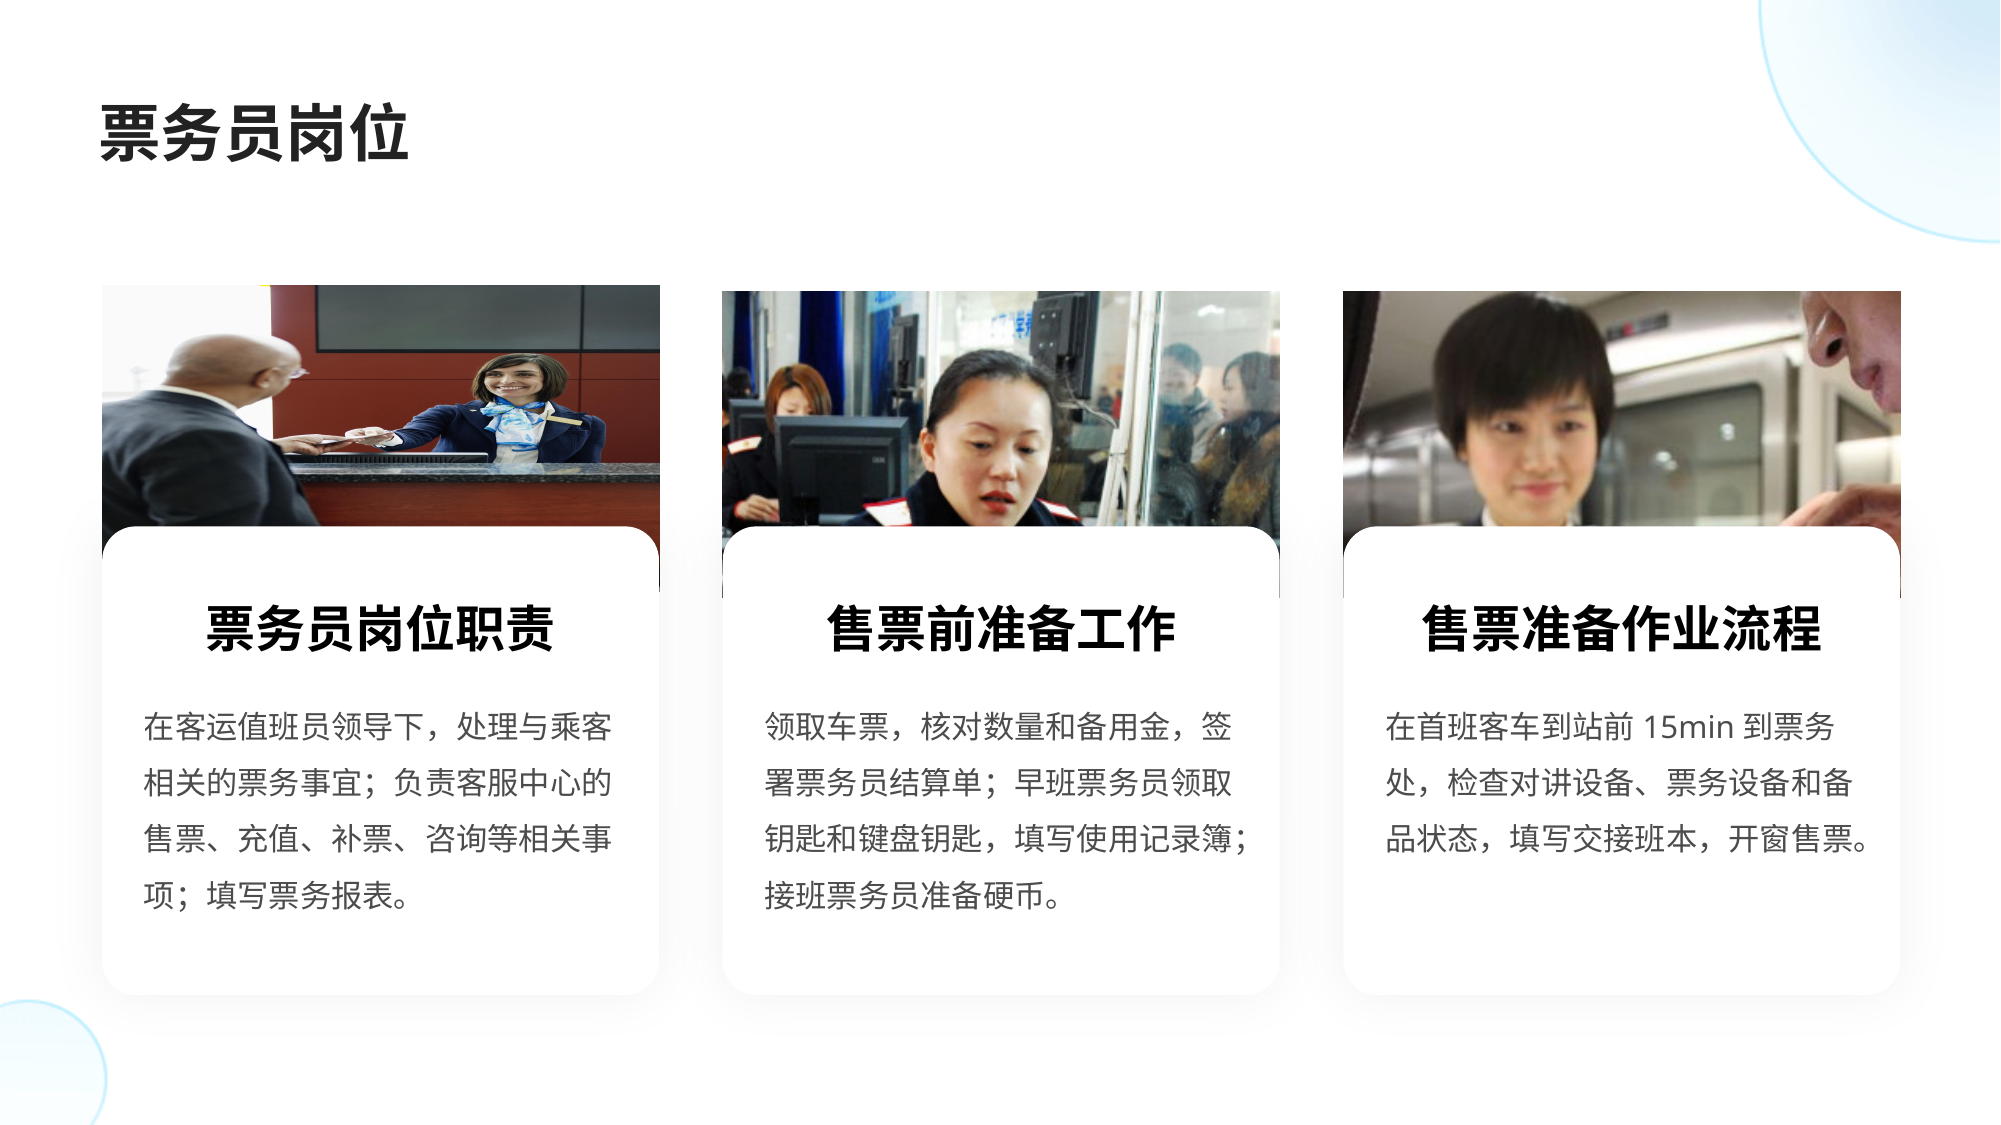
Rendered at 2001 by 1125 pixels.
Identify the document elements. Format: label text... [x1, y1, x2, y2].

text_box 票务员岗位 [78, 43, 1922, 189]
picture [0, 0, 2001, 1125]
text_box 售票前准备工作 [740, 605, 1263, 659]
text_box 票务员岗位职责 [119, 600, 642, 659]
text_box 售票准备作业流程 [1360, 606, 1883, 659]
text_box 在首班客车到站前15min到票务处，检查对讲设备、票务设备和备品状态，填写交接班本，开窗售票。 [1374, 683, 1870, 948]
text_box [1343, 605, 1901, 996]
text_box [722, 603, 1280, 996]
text_box 领取车票，核对数量和备用金，签署票务员结算单；早班票务员领取钥匙和键盘钥匙，填写使用记录簿；接班票务员准备硬币。 [753, 683, 1249, 948]
text_box 在客运值班员领导下，处理与乘客相关的票务事宜；负责客服中心的售票、充值、补票、咨询等相关事项；填写票务报表。 [133, 683, 629, 948]
text_box [102, 599, 660, 996]
